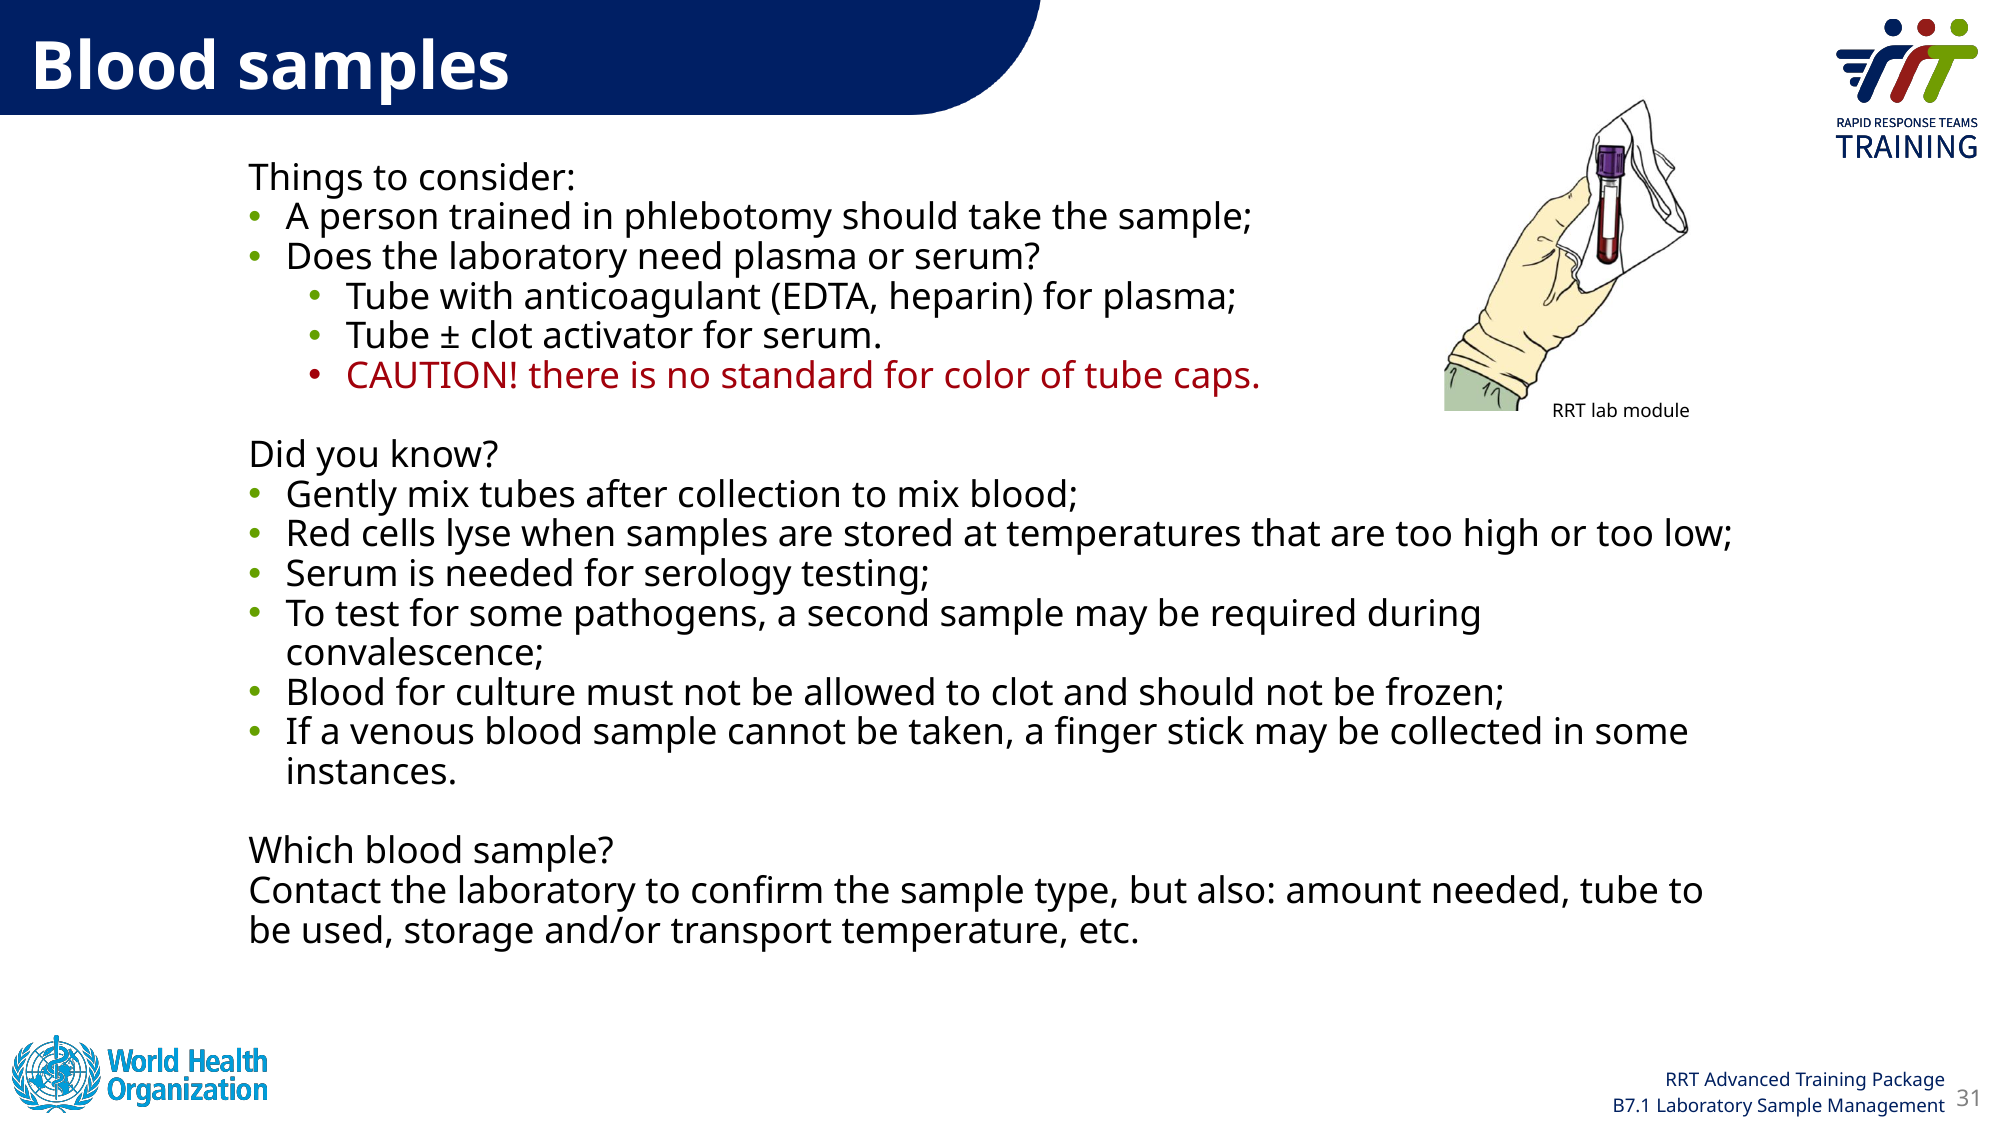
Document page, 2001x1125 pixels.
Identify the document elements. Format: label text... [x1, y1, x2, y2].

text_box Blood samples [22, 15, 1000, 122]
picture [71, 1053, 90, 1091]
picture [12, 1035, 54, 1068]
picture [1835, 19, 1978, 167]
picture [1443, 91, 1717, 411]
text_box RRT lab module [1544, 411, 1698, 429]
picture [46, 1056, 54, 1062]
picture [0, 0, 1042, 115]
picture [24, 1054, 36, 1087]
picture [22, 1062, 26, 1077]
picture [30, 1083, 37, 1091]
picture [50, 1108, 62, 1113]
picture [40, 1062, 47, 1070]
picture [36, 1088, 78, 1105]
picture [59, 1035, 267, 1113]
picture [12, 1083, 48, 1113]
list Things to consider: A person trained in phlebotomy should take the sample; Does the laboratory need plasma or serum? Tube with anticoagulant (EDTA, heparin) for plasma; Tube ± clot activator for serum. CAUTION! there is no standard for color of tube caps. Did you know? Gently mix tubes after collection to mix blood; Red cells lyse when samples are stored at temperatures that are too high or too low; Serum is needed for serology testing; To test for some pathogens, a second sample may be required during convalescence; Blood for culture must not be allowed to clot and should not be frozen; If a venous blood sample cannot be taken, a finger stick may be collected in some instances. Which blood sample? Contact the laboratory to confirm the sample type, but also: amount needed, tube to be used, storage and/or transport temperature, etc. [240, 150, 1760, 975]
picture [34, 1054, 43, 1078]
